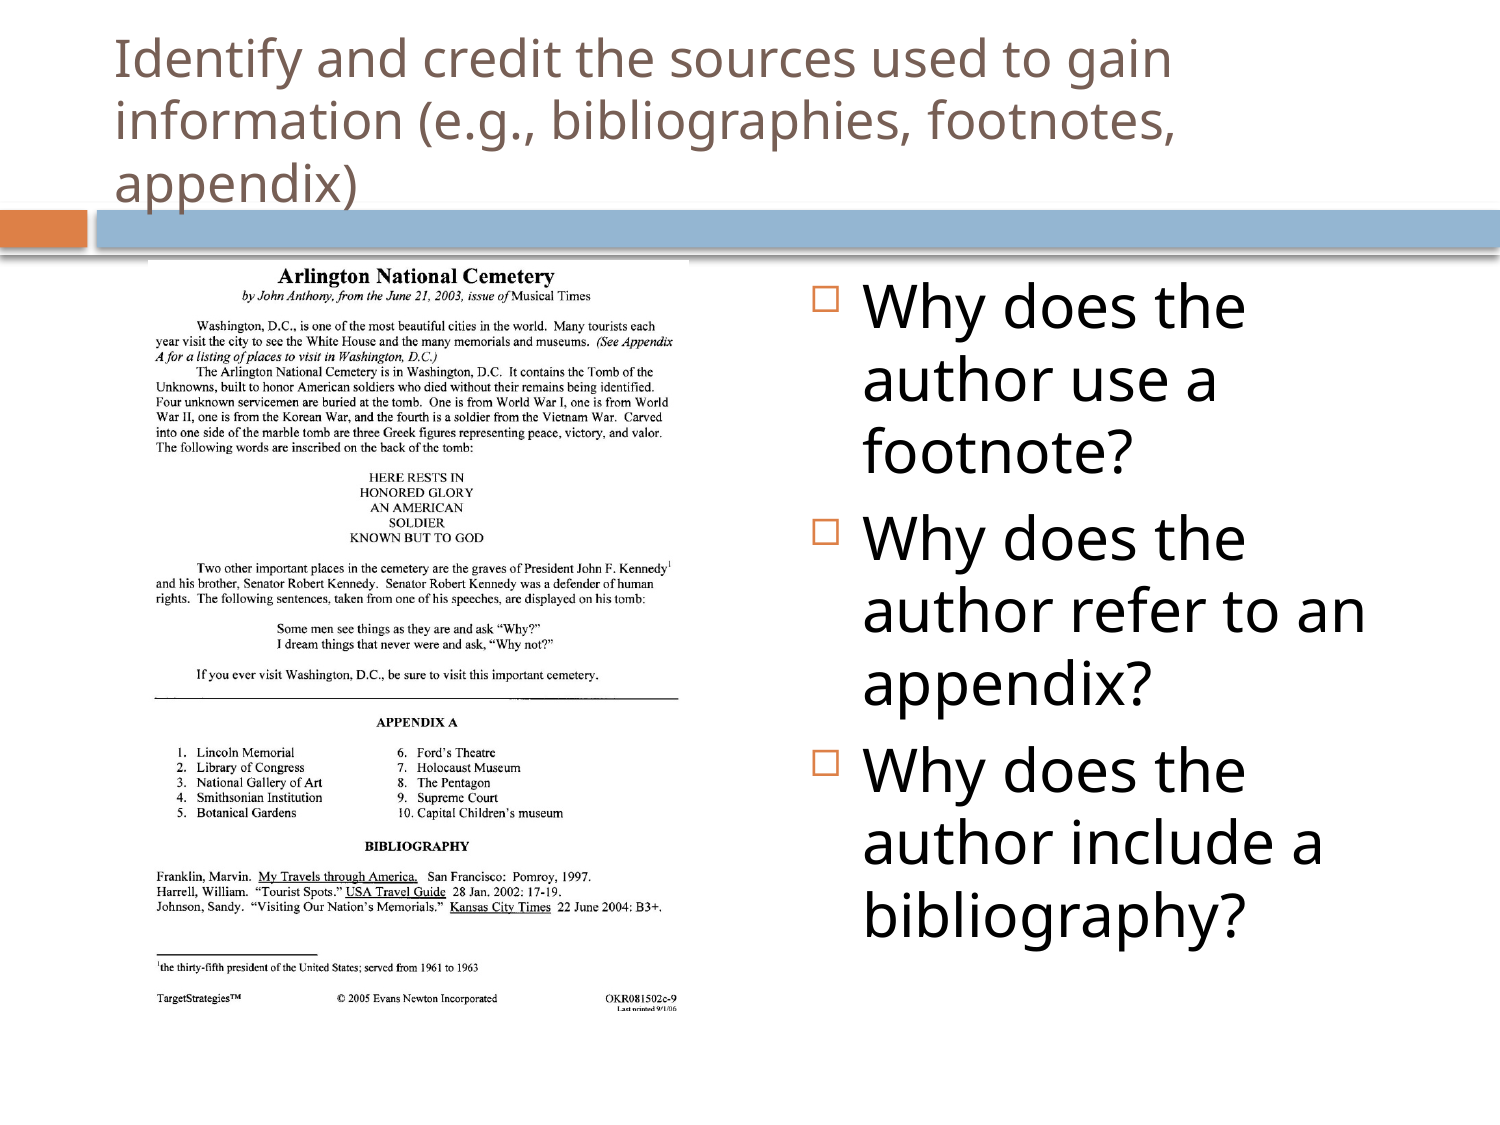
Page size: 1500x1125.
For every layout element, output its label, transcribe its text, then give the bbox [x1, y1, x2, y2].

list Why does the author use a footnote? Why does the author refer to an appendix? Why does the author include a bibliography? [794, 260, 1433, 1011]
title Identify and credit the sources used to gain information (e.g., bibliographies, footnotes, appendix) [99, 37, 1438, 200]
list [148, 260, 689, 1011]
